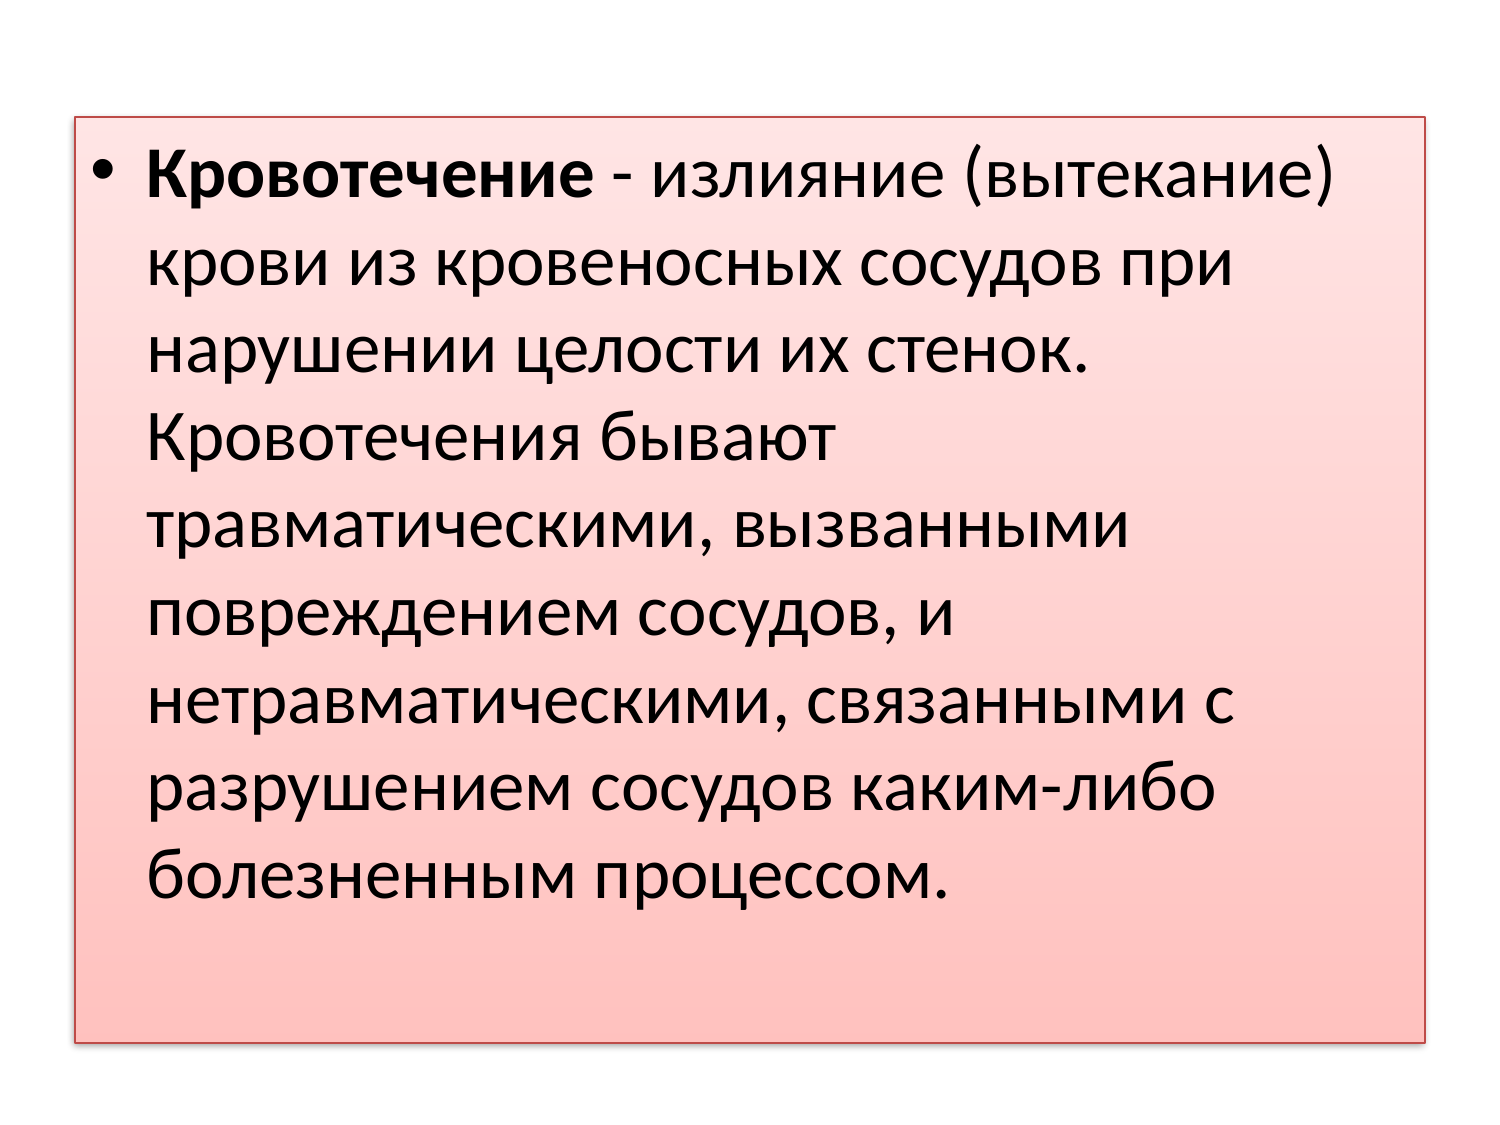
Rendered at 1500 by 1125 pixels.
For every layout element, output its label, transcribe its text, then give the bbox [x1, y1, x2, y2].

list Кровотечение - излияние (вытекание) крови из кровеносных сосудов при нарушении целости их стенок. Кровотечения бывают травматическими, вызванными повреждением сосудов, и нетравматическими, связанными с разрушением сосудов каким-либо болезненным процессом. [74, 116, 1426, 1044]
